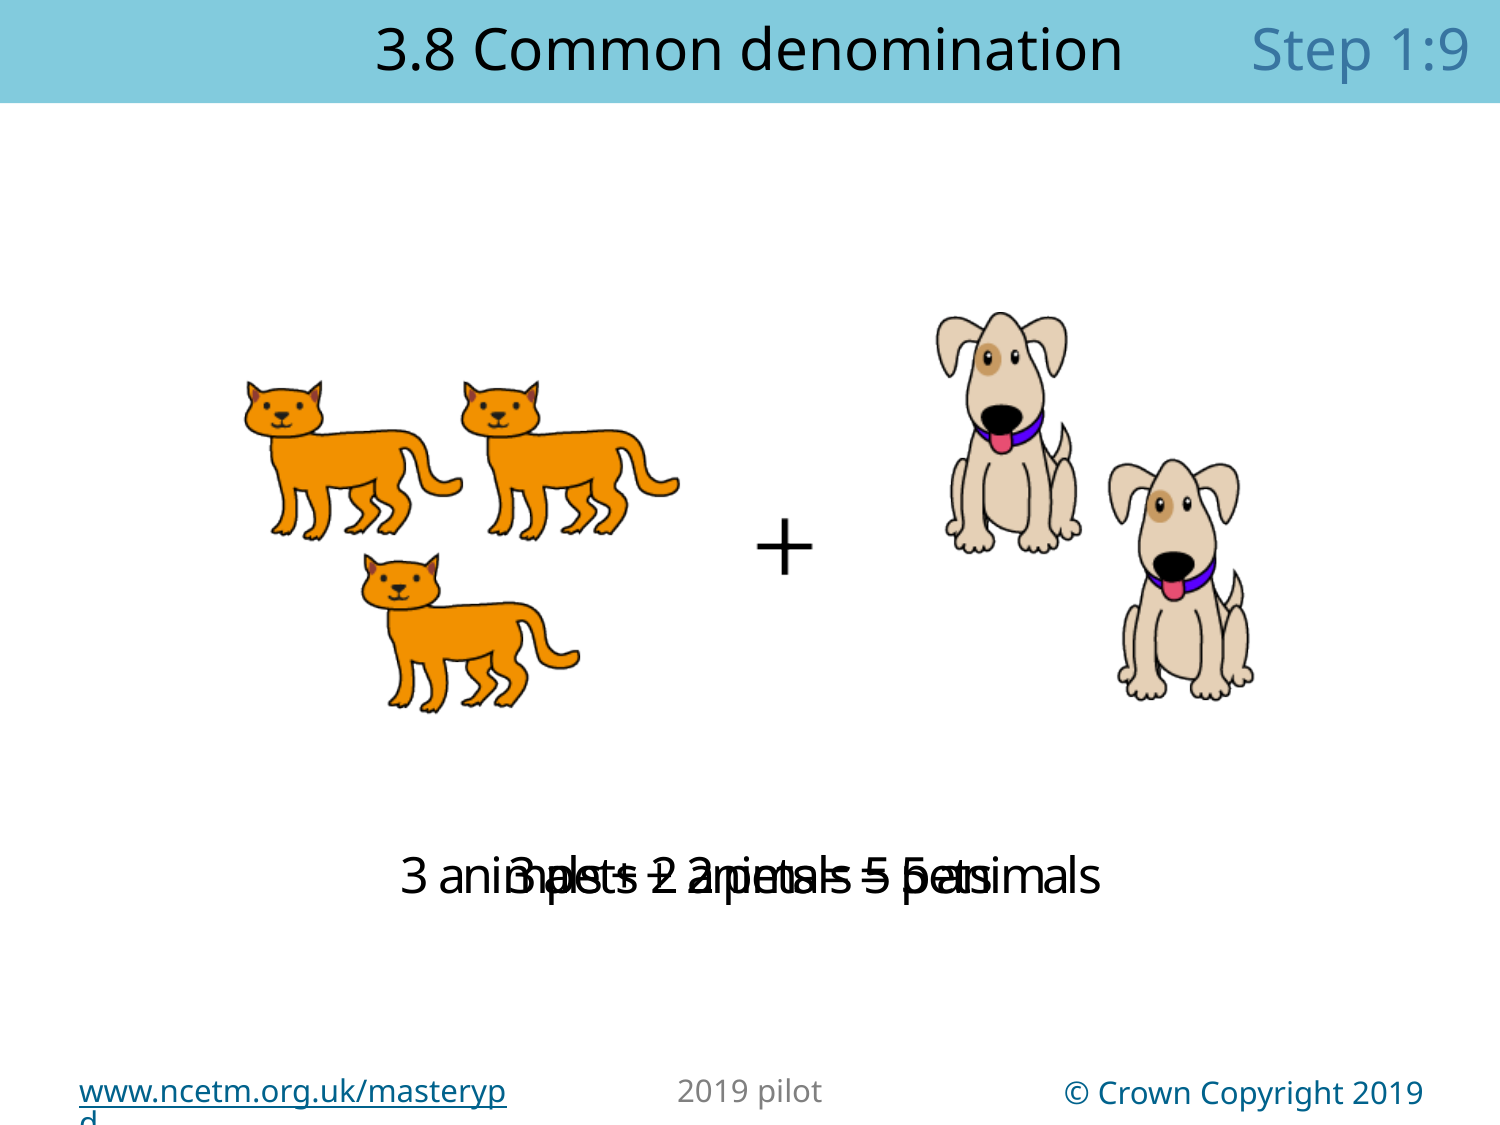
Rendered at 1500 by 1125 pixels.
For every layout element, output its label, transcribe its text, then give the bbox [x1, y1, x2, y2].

picture [101, 312, 1399, 753]
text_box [398, 853, 1102, 900]
list Step 1:9 [0, 0, 1500, 104]
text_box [506, 900, 994, 908]
